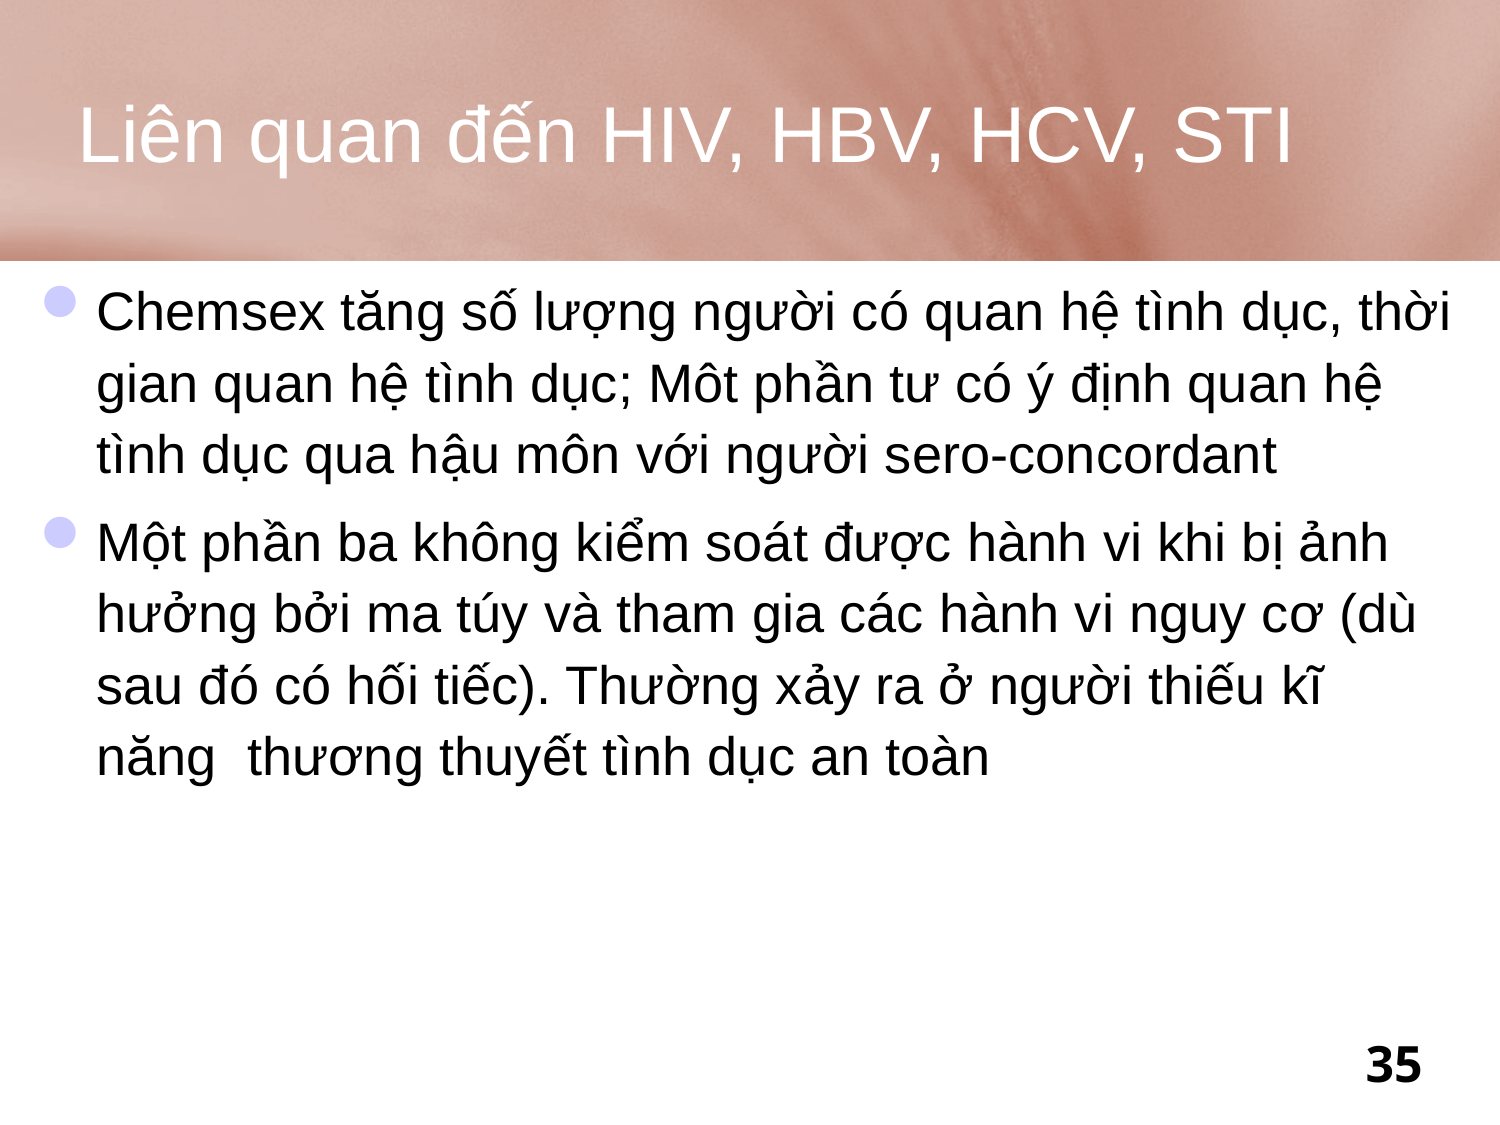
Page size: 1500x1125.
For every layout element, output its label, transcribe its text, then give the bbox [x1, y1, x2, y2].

list Chemsex tăng số lượng người có quan hệ tình dục, thời gian quan hệ tình dục; Môt phần tư có ý định quan hệ tình dục qua hậu môn với người sero-concordant Một phần ba không kiểm soát được hành vi khi bị ảnh hưởng bởi ma túy và tham gia các hành vi nguy cơ (dù sau đó có hối tiếc). Thường xảy ra ở người thiếu kĩ năng thương thuyết tình dục an toàn [24, 262, 1476, 1063]
title Liên quan đến HIV, HBV, HCV, STI [62, 37, 1413, 226]
picture [0, 0, 1500, 261]
slide_number 35 [1087, 1024, 1438, 1101]
